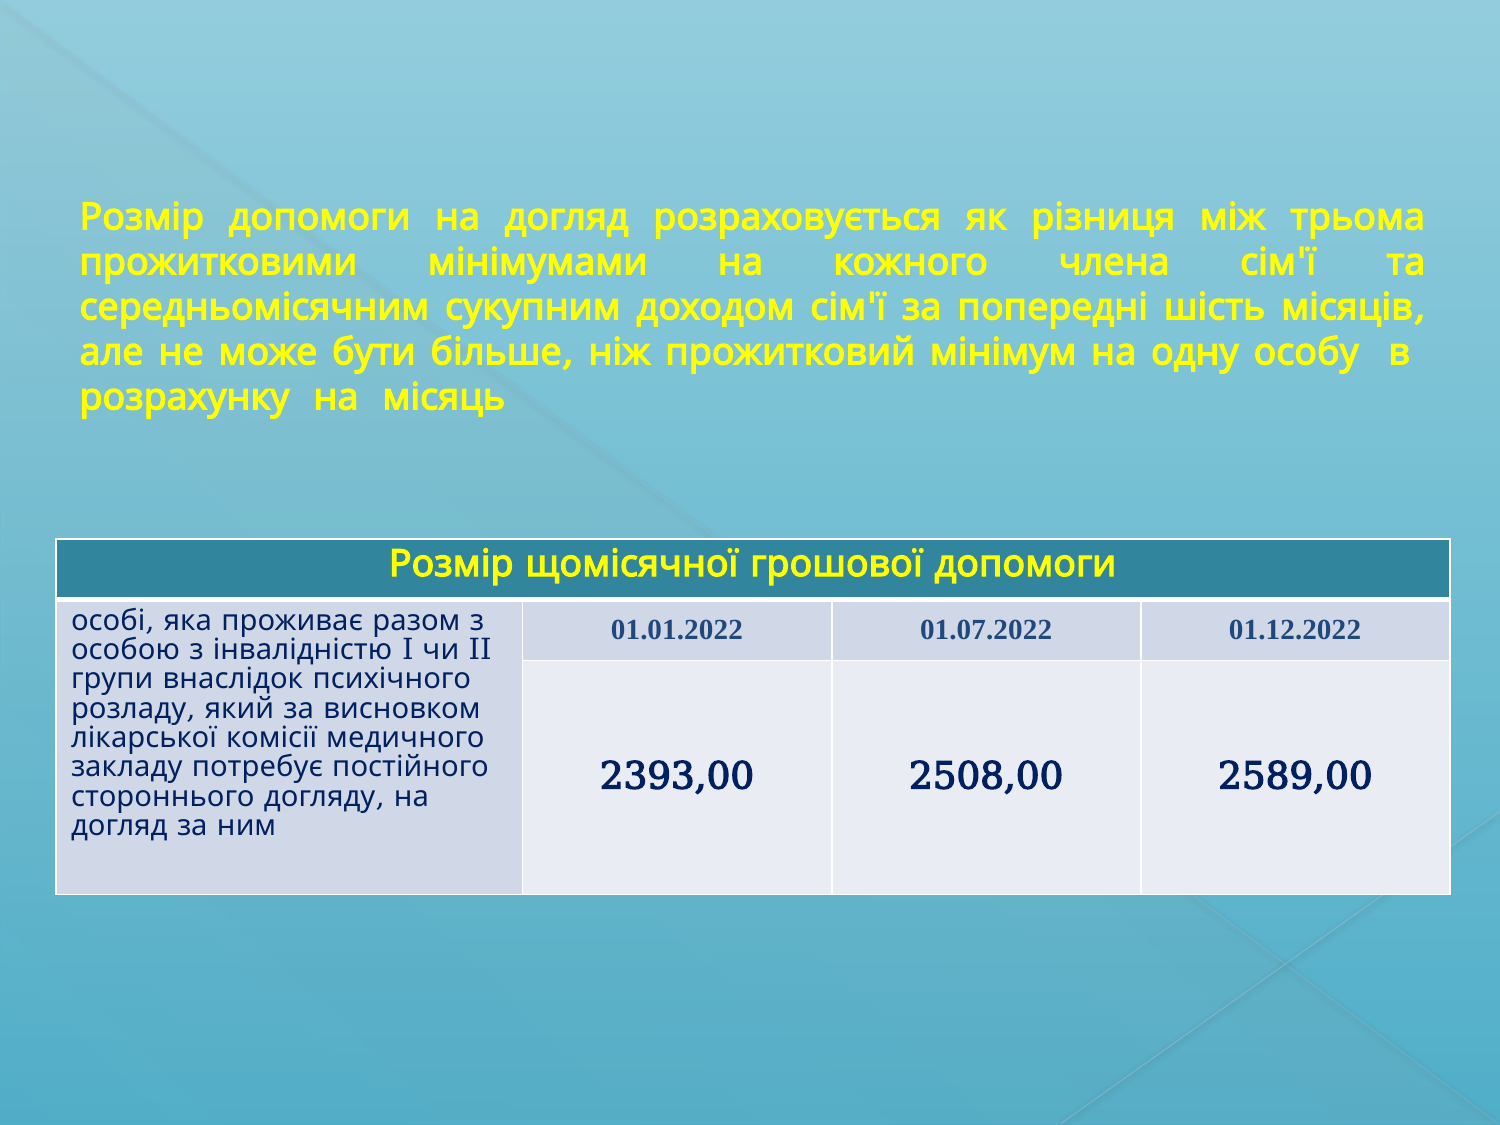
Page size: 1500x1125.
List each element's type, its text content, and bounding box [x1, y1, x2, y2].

table_cell 01.12.2022 [1142, 602, 1449, 660]
table_cell 2508,00 [833, 661, 1140, 894]
text_box Розмір допомоги на догляд розраховується як різниця між трьома прожитковими мінімумами на кожного члена сім'ї та середньомісячним сукупним доходом сім'ї за попередні шість місяців, але не може бути більше, ніж прожитковий мінімум на одну особу в розрахунку на місяць [64, 184, 1442, 425]
table_cell особі, яка проживає разом з особою з інвалідністю I чи II групи внаслідок психічного розладу, який за висновком лікарської комісії медичного закладу потребує постійного стороннього догляду, на догляд за ним [57, 602, 522, 894]
table_header Розмір щомісячної грошової допомоги [57, 540, 1449, 597]
table_cell 01.01.2022 [523, 602, 831, 660]
table_cell 2589,00 [1142, 661, 1449, 894]
table_cell 2393,00 [523, 661, 831, 894]
table_cell 01.07.2022 [833, 602, 1140, 660]
